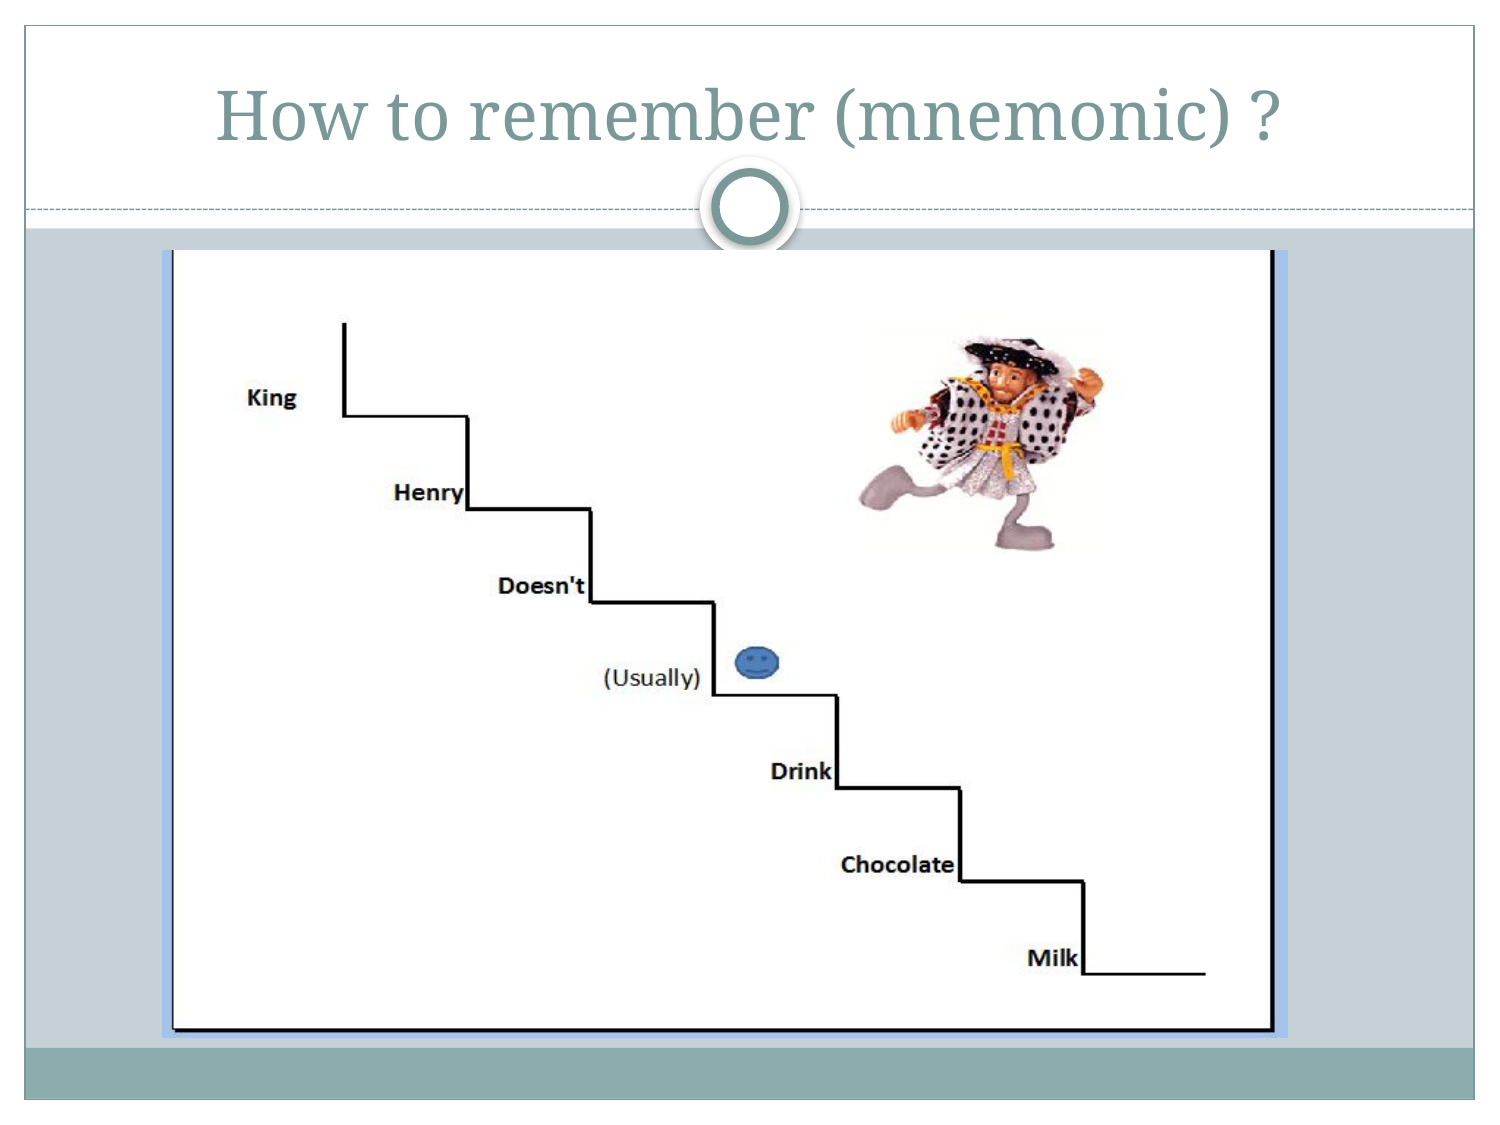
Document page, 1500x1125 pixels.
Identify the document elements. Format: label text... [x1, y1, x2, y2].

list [162, 250, 1288, 1038]
title How to remember (mnemonic) ? [49, 37, 1450, 162]
